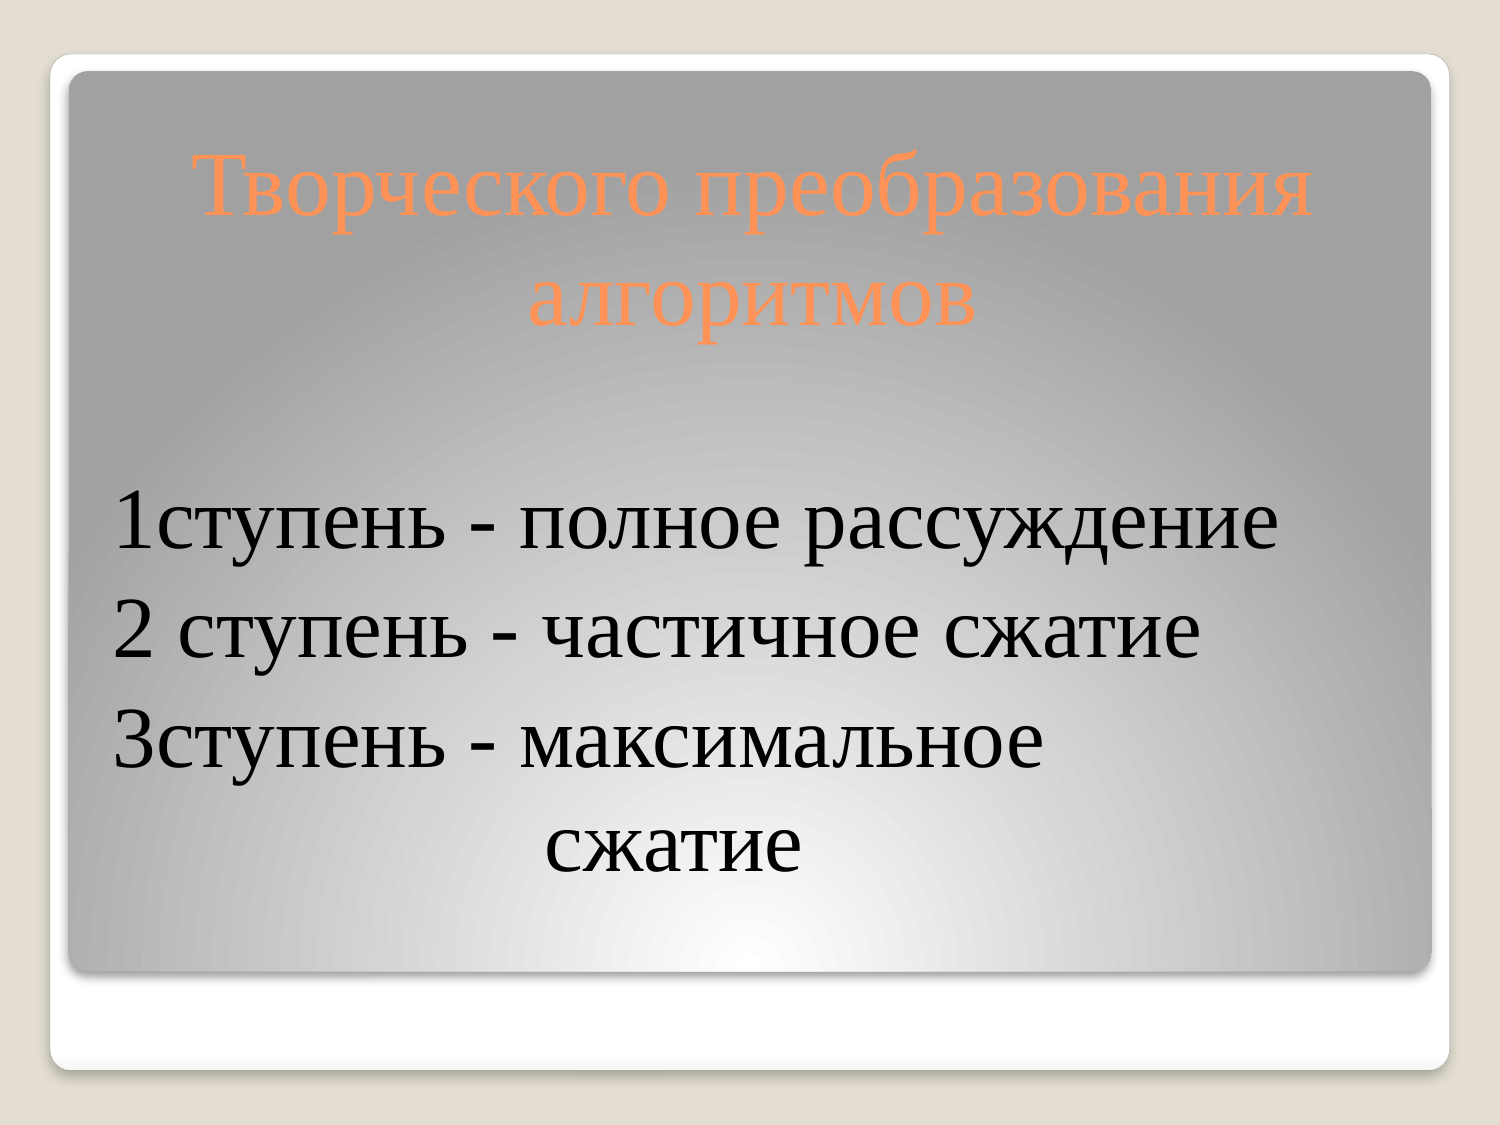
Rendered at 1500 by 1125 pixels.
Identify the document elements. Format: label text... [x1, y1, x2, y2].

title Творческого преобразования алгоритмов [82, 70, 1425, 352]
list 1ступень - полное рассуждение 2 ступень - частичное сжатие 3ступень - максимальное сжатие [82, 375, 1425, 973]
